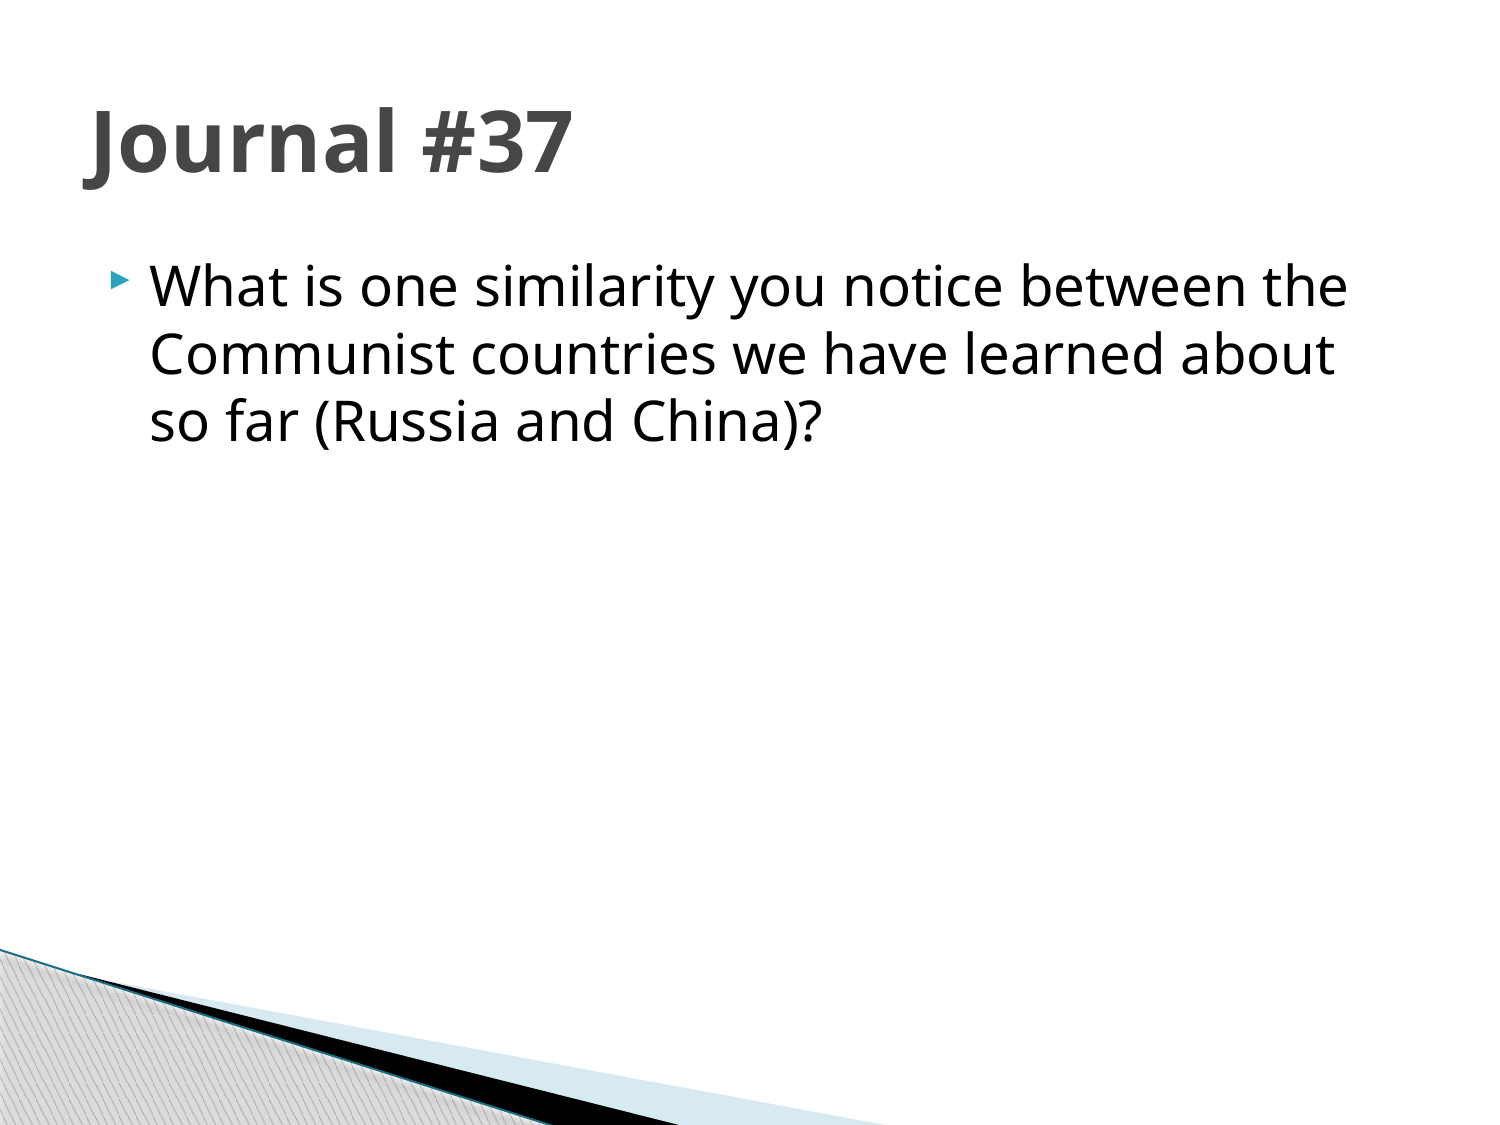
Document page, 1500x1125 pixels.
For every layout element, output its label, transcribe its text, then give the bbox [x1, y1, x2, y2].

list What is one similarity you notice between the Communist countries we have learned about so far (Russia and China)? [75, 243, 1425, 986]
title Journal #37 [75, 45, 1425, 233]
